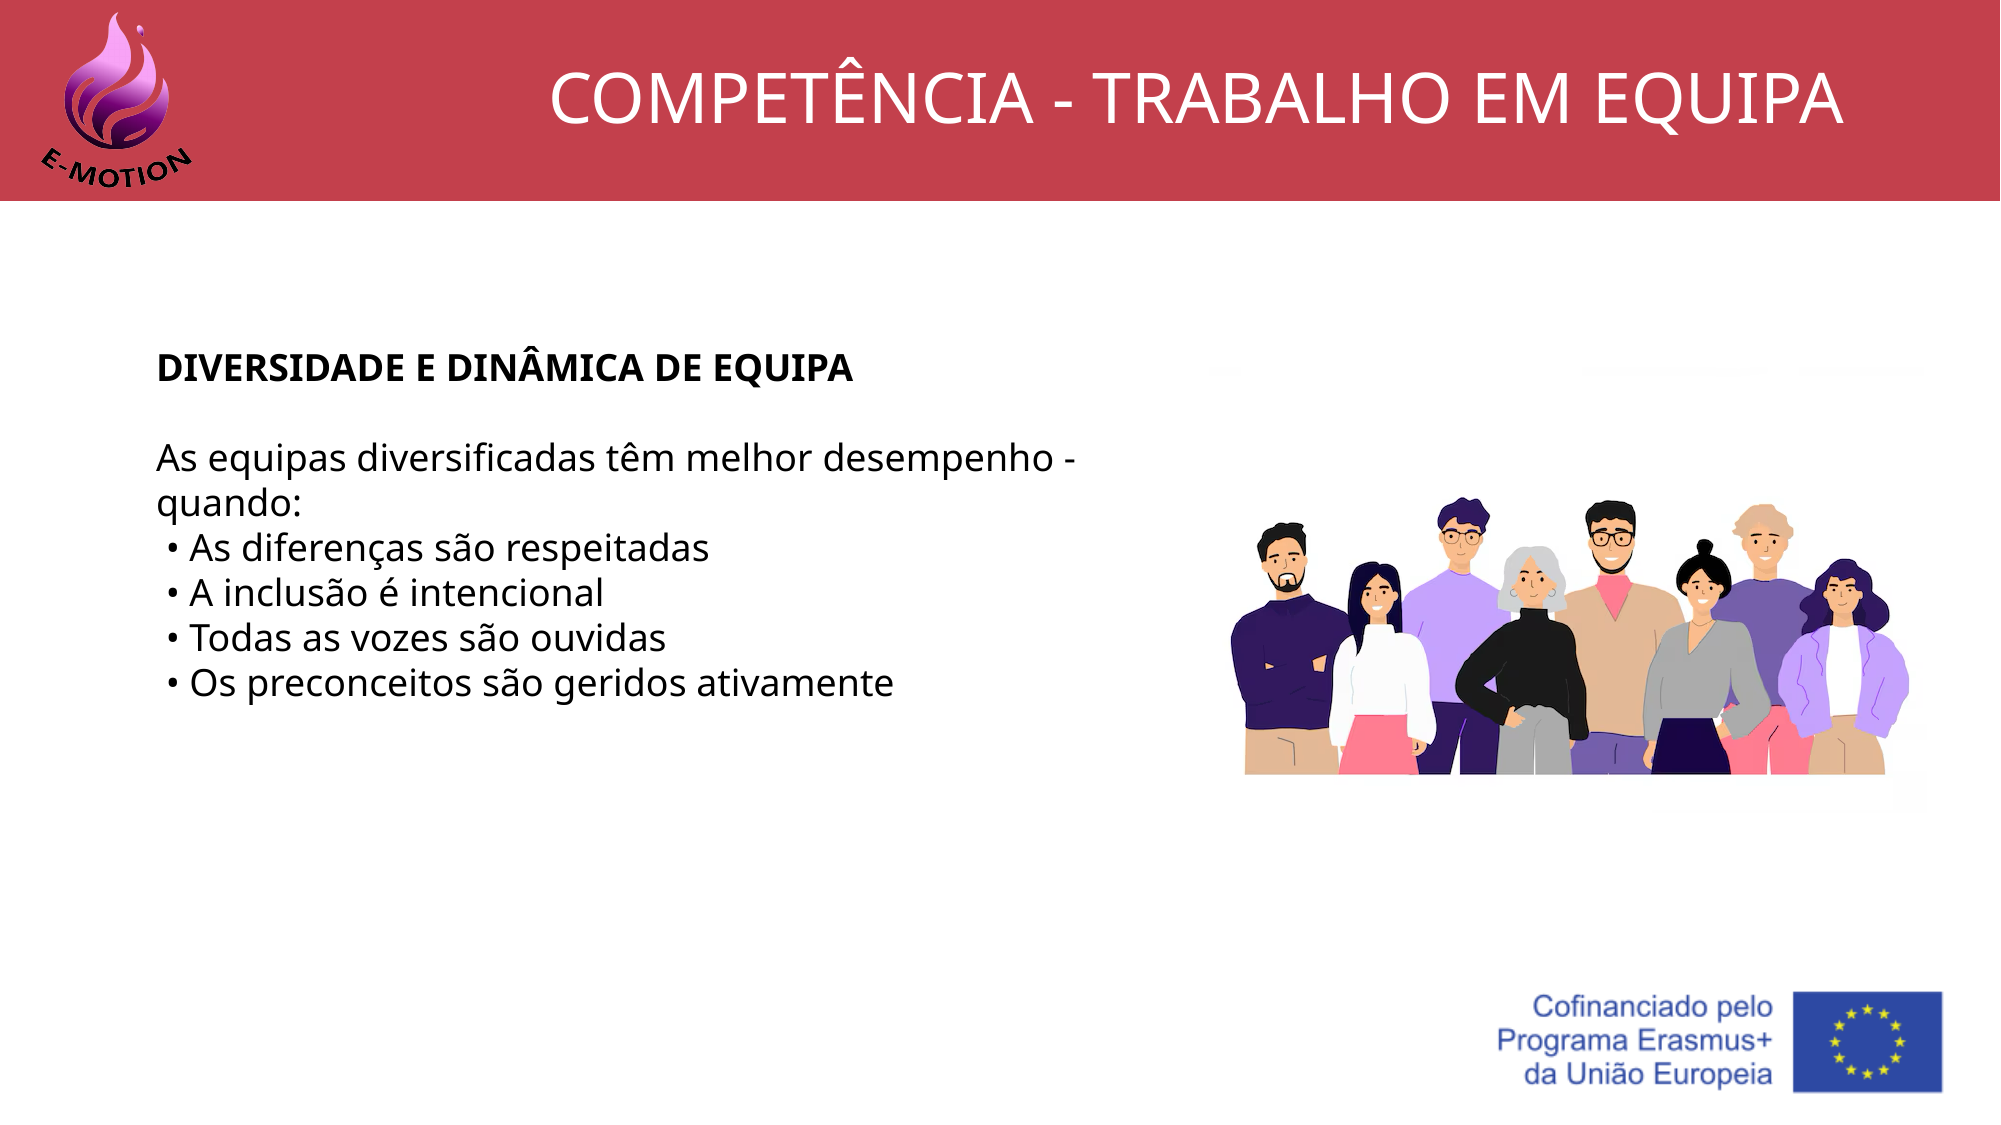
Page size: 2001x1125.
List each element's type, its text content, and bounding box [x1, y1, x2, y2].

text_box DIVERSIDADE E DINÂMICA DE EQUIPA As equipas diversificadas têm melhor desempenho - quando: • As diferenças são respeitadas • A inclusão é intencional • Todas as vozes são ouvidas • Os preconceitos são geridos ativamente [141, 336, 1154, 757]
picture [1396, 955, 2000, 1125]
text_box COMPETÊNCIA - TRABALHO EM EQUIPA [257, 55, 1861, 196]
picture [0, 0, 253, 247]
picture [1209, 335, 1927, 813]
